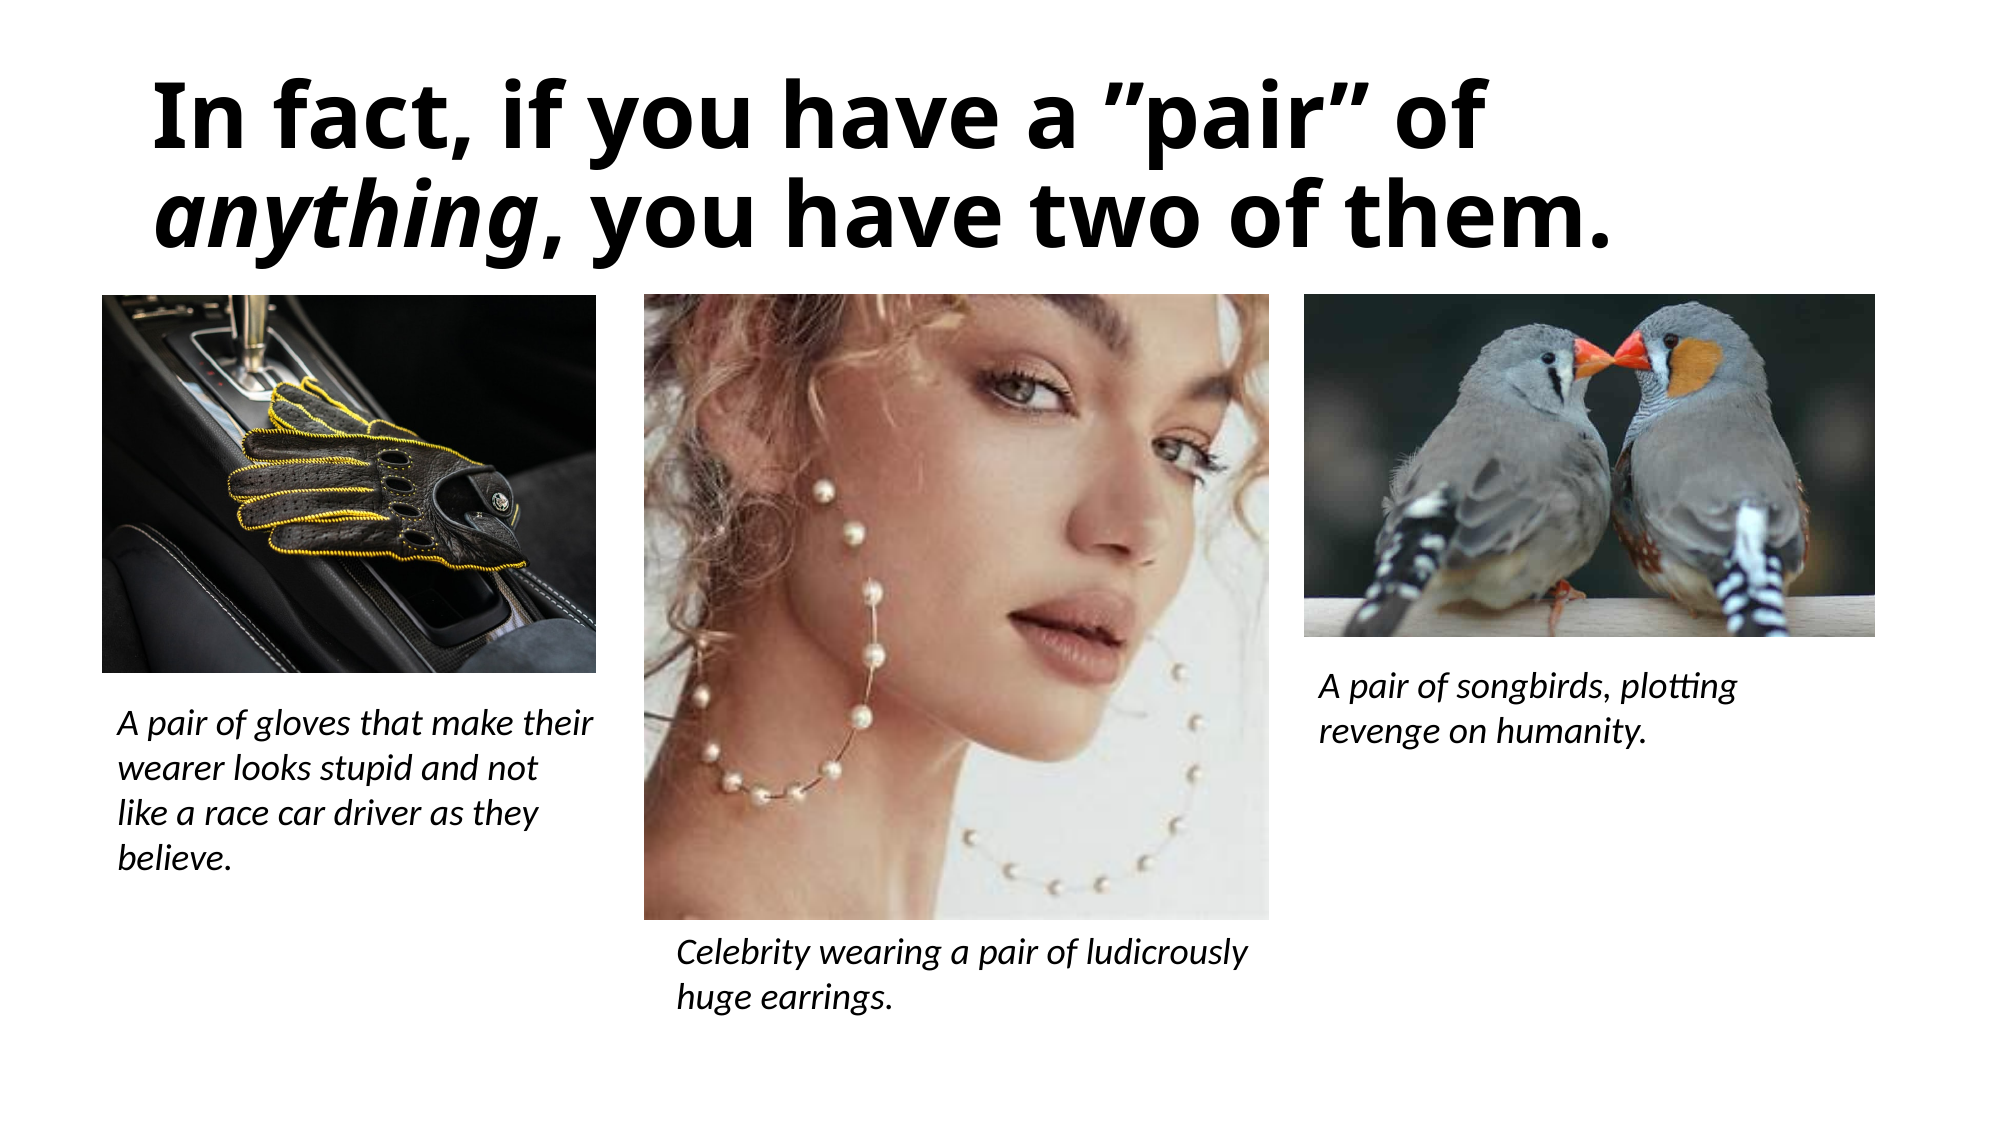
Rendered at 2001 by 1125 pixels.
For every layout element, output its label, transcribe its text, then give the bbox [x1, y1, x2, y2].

text_box Celebrity wearing a pair of ludicrously huge earrings. [661, 919, 1287, 1025]
picture [644, 294, 1269, 920]
text_box A pair of songbirds, plotting revenge on humanity. [1304, 653, 1875, 759]
title In fact, if you have a ”pair” of anything, you have two of them. [137, 59, 1863, 278]
text_box A pair of gloves that make their wearer looks stupid and not like a race car driver as they believe. [102, 690, 609, 886]
picture [1304, 294, 1875, 637]
picture [102, 295, 596, 673]
